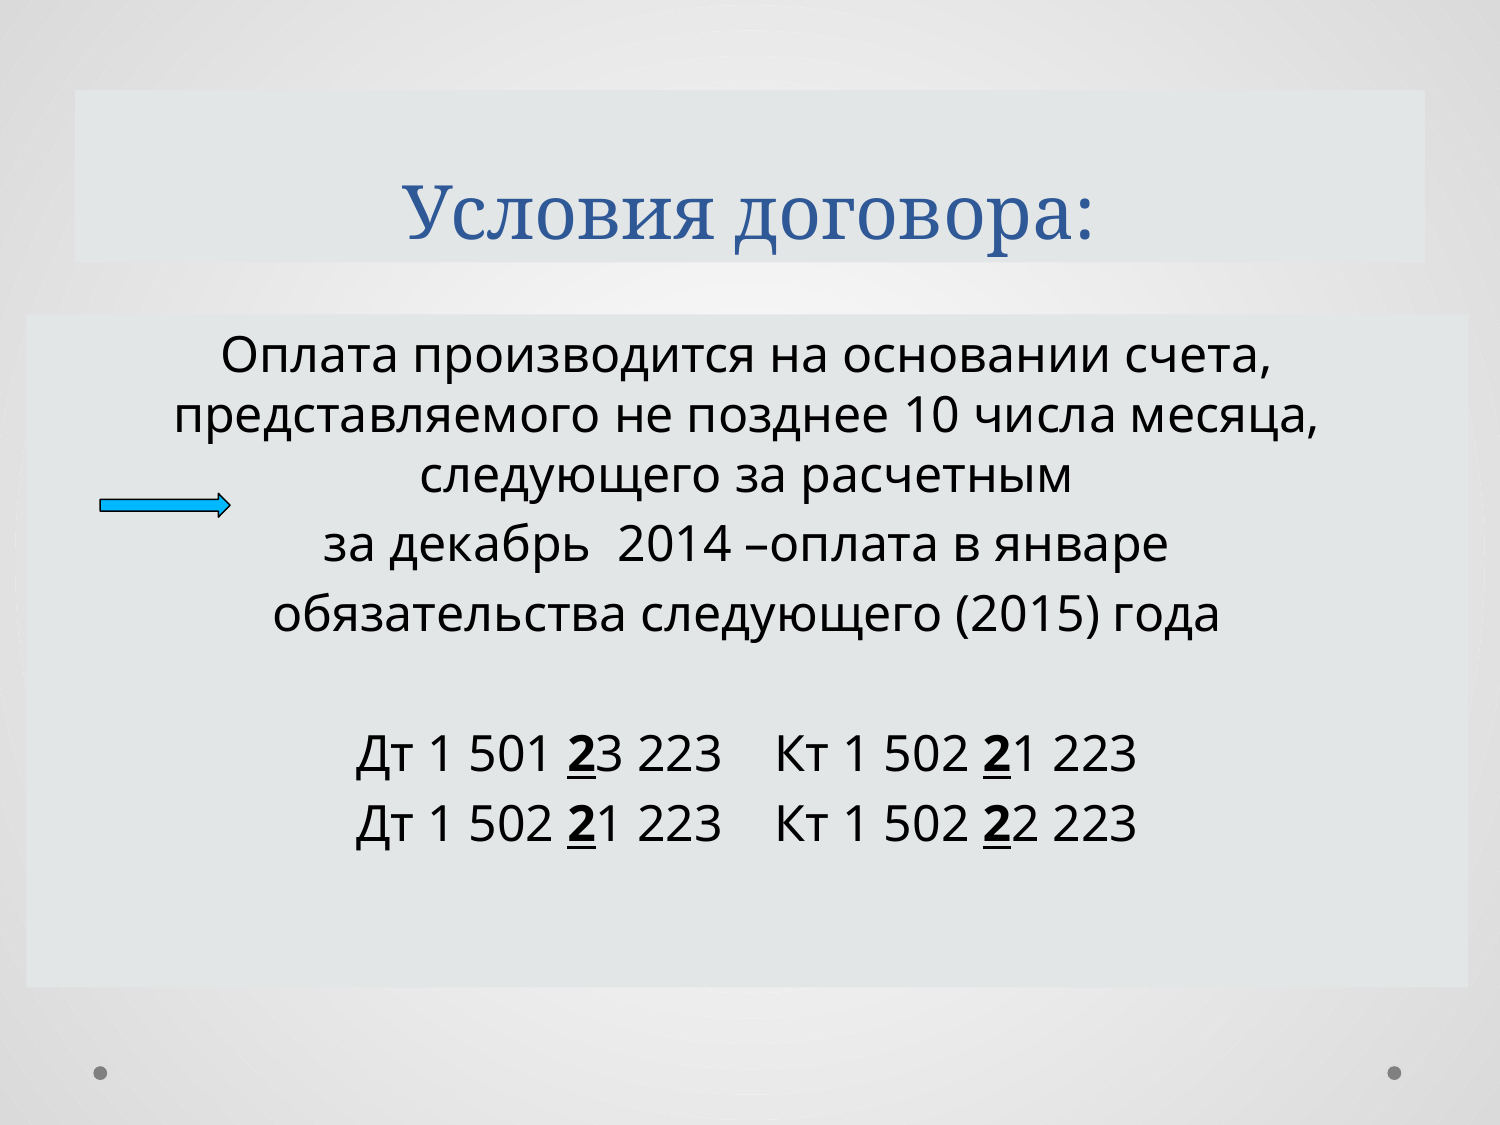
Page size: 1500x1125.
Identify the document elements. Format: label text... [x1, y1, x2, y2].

list Оплата производится на основании счета, представляемого не позднее 10 числа месяца, следующего за расчетным за декабрь 2014 –оплата в январе обязательства следующего (2015) года Дт 1 501 23 223 Кт 1 502 21 223 Дт 1 502 21 223 Кт 1 502 22 223 [26, 314, 1468, 988]
text_box [100, 493, 231, 518]
title Условия договора: [75, 90, 1425, 263]
